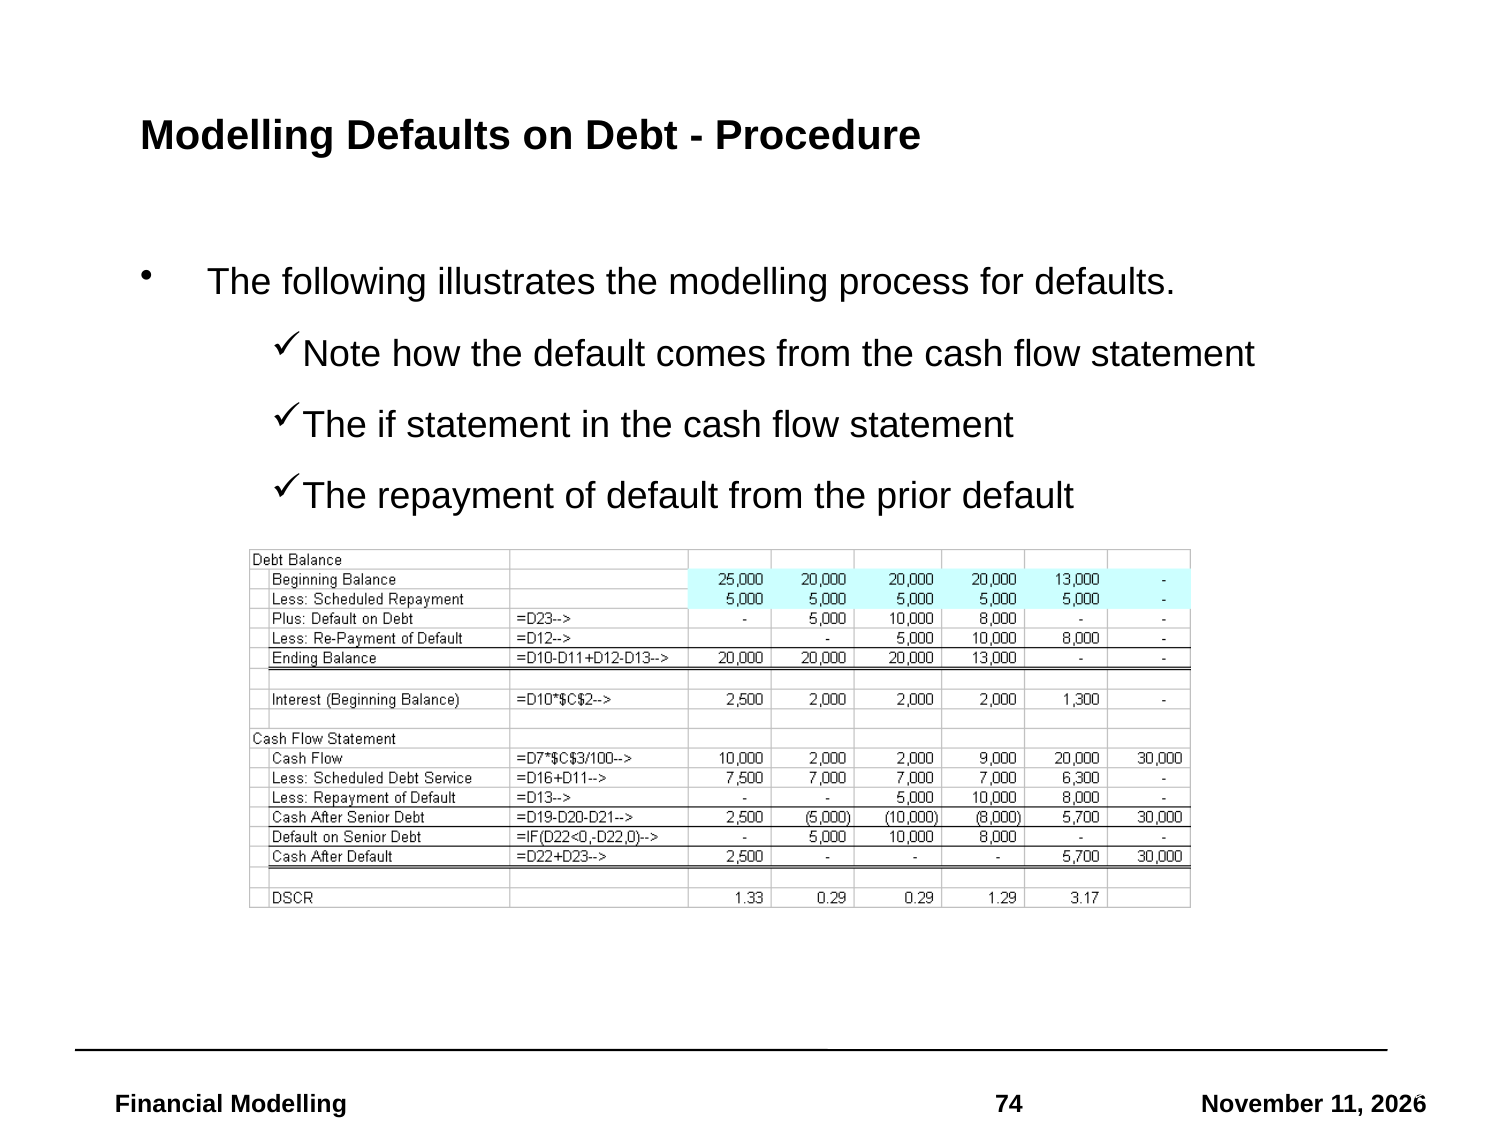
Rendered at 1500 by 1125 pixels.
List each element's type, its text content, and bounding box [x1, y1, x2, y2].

picture [249, 549, 1191, 908]
title Modelling Defaults on Debt - Procedure [124, 99, 1413, 226]
list The following illustrates the modelling process for defaults. Note how the default comes from the cash flow statement The if statement in the cash flow statement The repayment of default from the prior default [124, 249, 1413, 1001]
